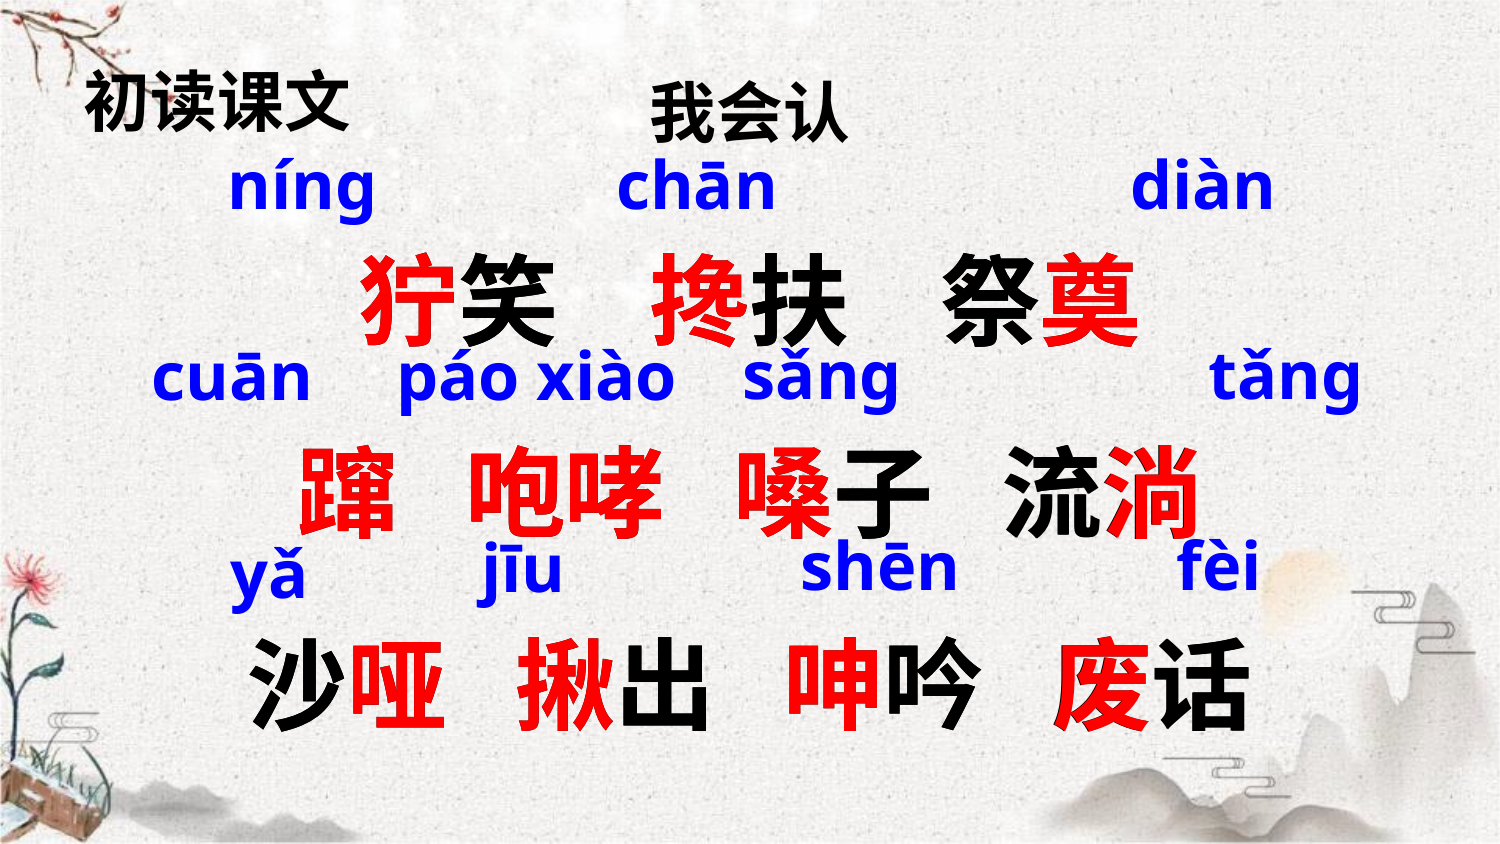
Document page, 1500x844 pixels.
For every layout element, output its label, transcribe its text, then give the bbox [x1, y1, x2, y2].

text_box tǎnɡ [1193, 325, 1379, 421]
text_box páo xiào [381, 326, 693, 422]
text_box diàn [1115, 135, 1292, 230]
text_box chān [601, 158, 793, 230]
text_box nínɡ [213, 157, 393, 230]
text_box 我会认 [574, 63, 925, 158]
text_box 初读课文 [69, 52, 433, 157]
text_box yǎ [215, 524, 324, 619]
text_box shēn [785, 516, 976, 612]
text_box 狞笑 搀扶 祭奠 蹿 咆哮 嗓子 流淌 沙哑 揪出 呻吟 废话 [57, 159, 1442, 750]
picture [0, 0, 1500, 844]
text_box sǎnɡ [727, 325, 917, 421]
text_box fèi [1162, 516, 1278, 612]
text_box jīu [466, 518, 581, 614]
text_box cuān [136, 326, 328, 422]
